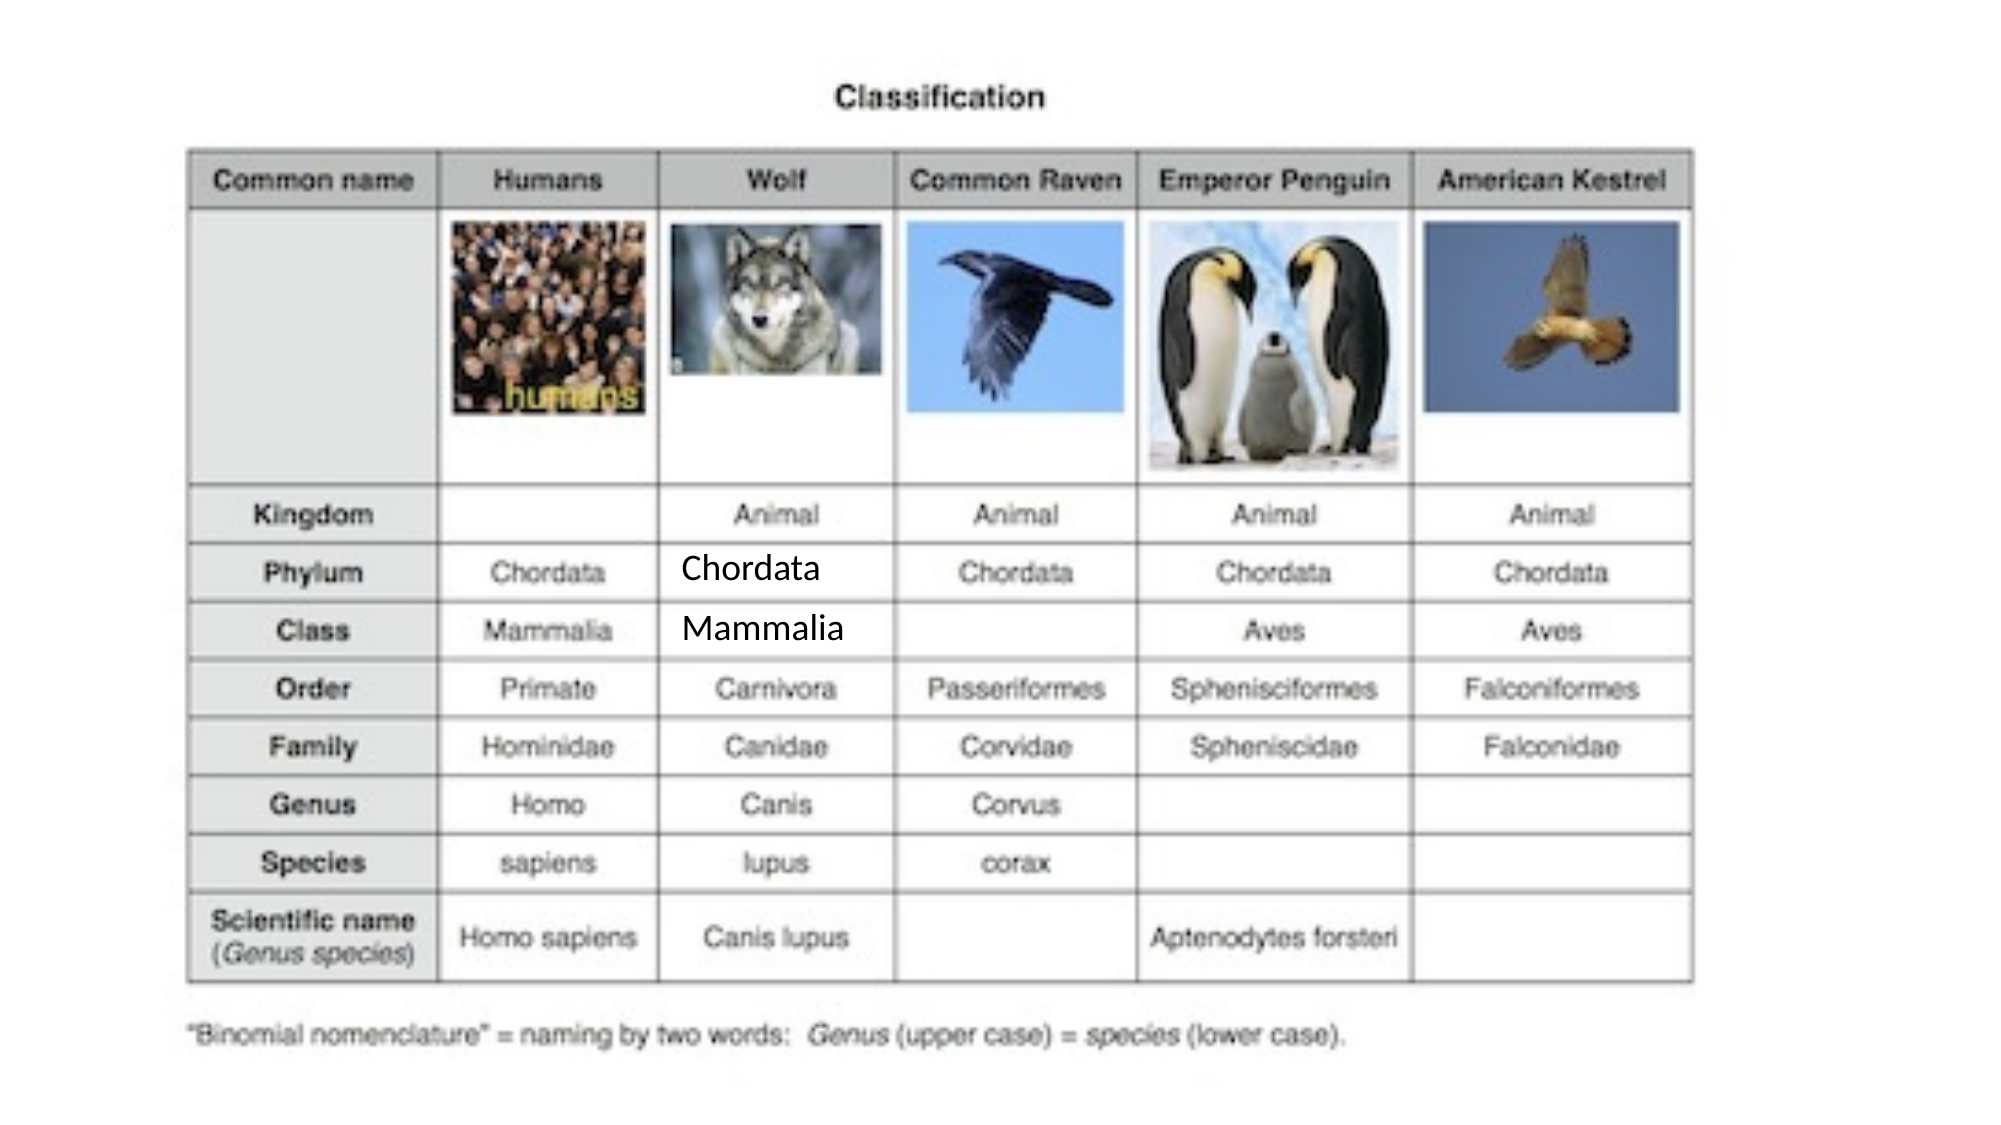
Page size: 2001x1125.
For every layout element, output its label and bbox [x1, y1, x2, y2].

list [21, 0, 1862, 1125]
